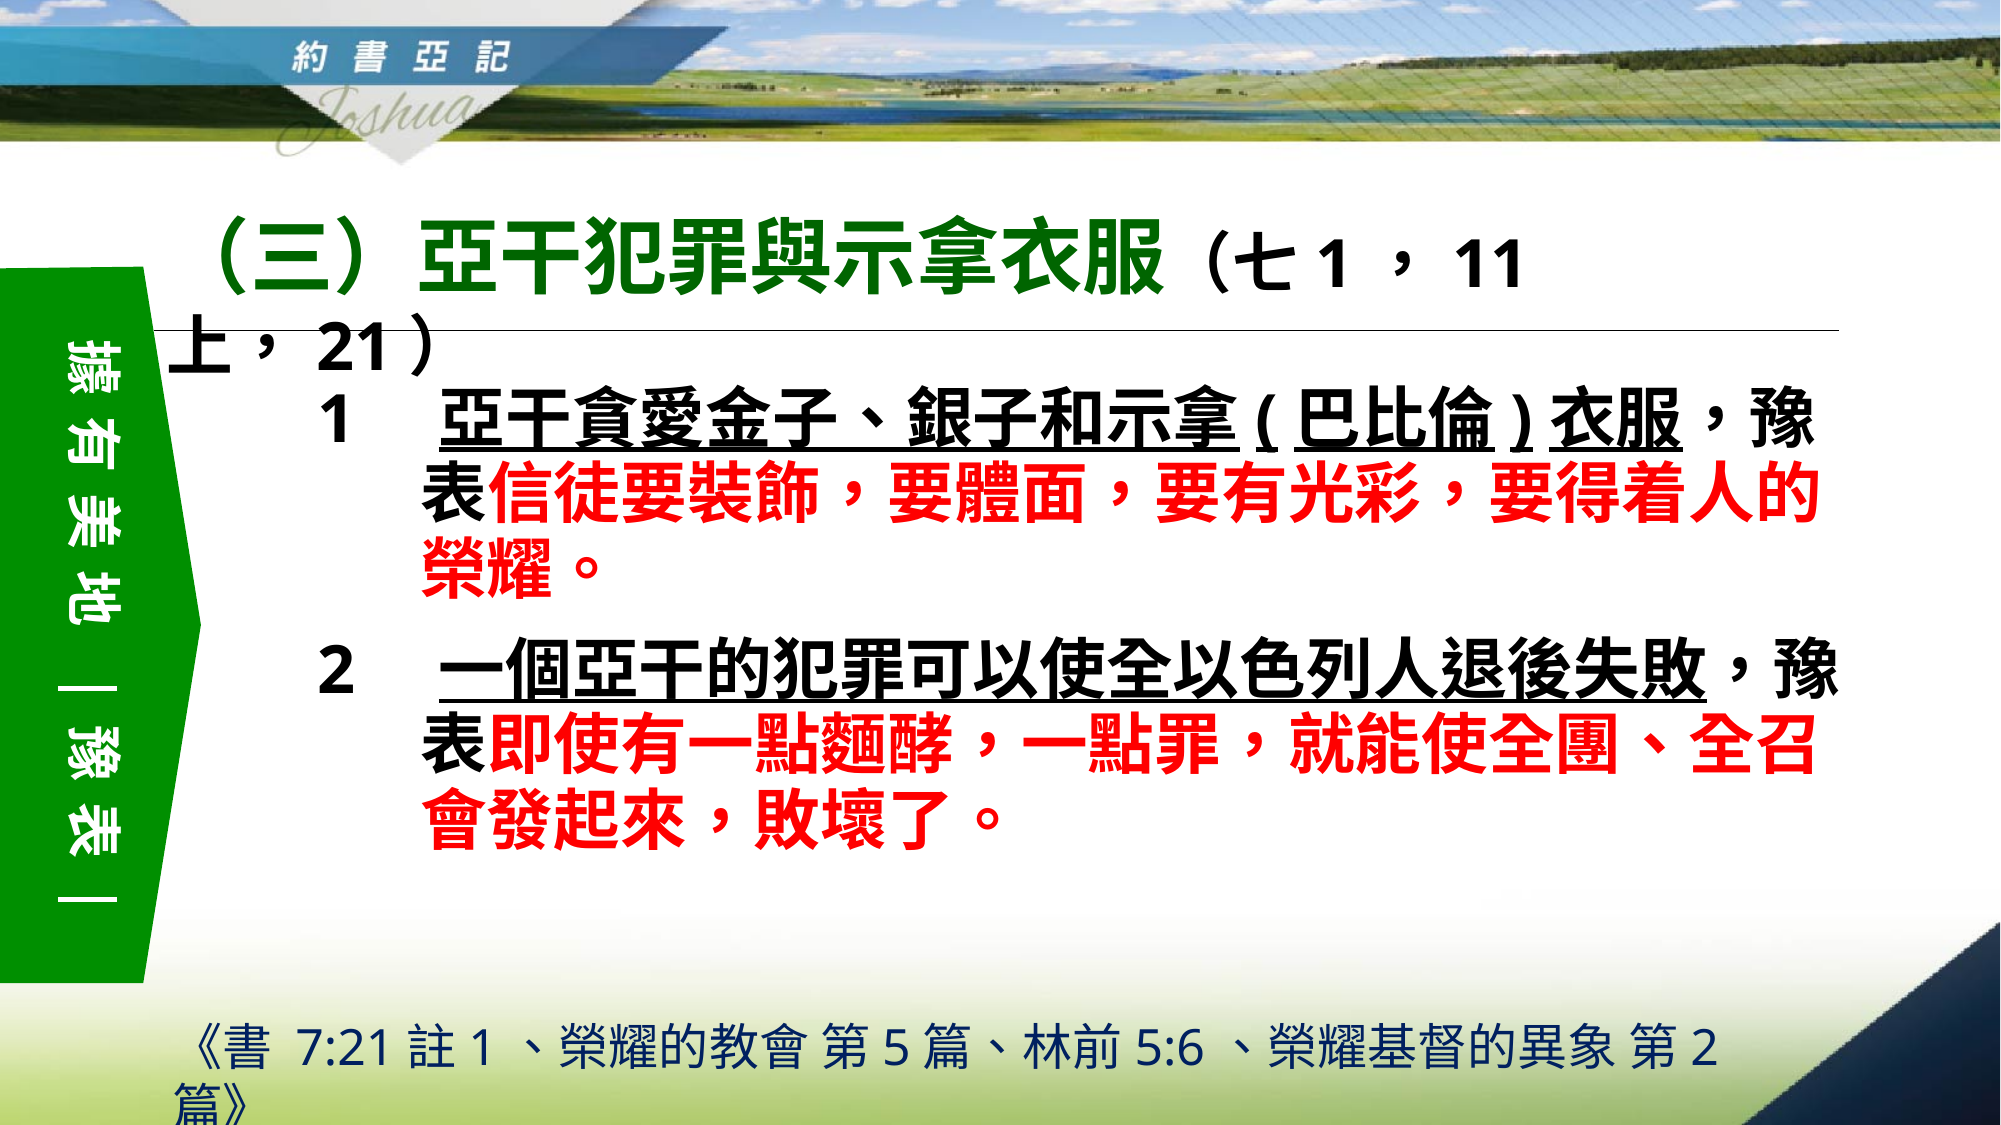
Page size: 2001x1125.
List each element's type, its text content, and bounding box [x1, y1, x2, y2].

text_box 1 亞干貪愛金子、銀子和示拿(巴比倫)衣服，豫表信徒要裝飾，要體面，要有光彩，要得着人的榮耀。 2 一個亞干的犯罪可以使全以色列人退後失敗，豫表即使有一點麵酵，一點罪，就能使全團、全召會發起來，敗壞了。 [302, 372, 1872, 865]
text_box 據有美地 豫表 [38, 324, 137, 933]
text_box （三）亞干犯罪與示拿衣服（七1，11上，21） [152, 196, 1843, 392]
text_box [0, 265, 202, 985]
picture [0, 0, 2001, 1125]
text_box 《書 7:21註1、榮耀的教會 第5篇、林前5:6、榮耀基督的異象 第2篇》 [157, 1008, 1834, 1125]
